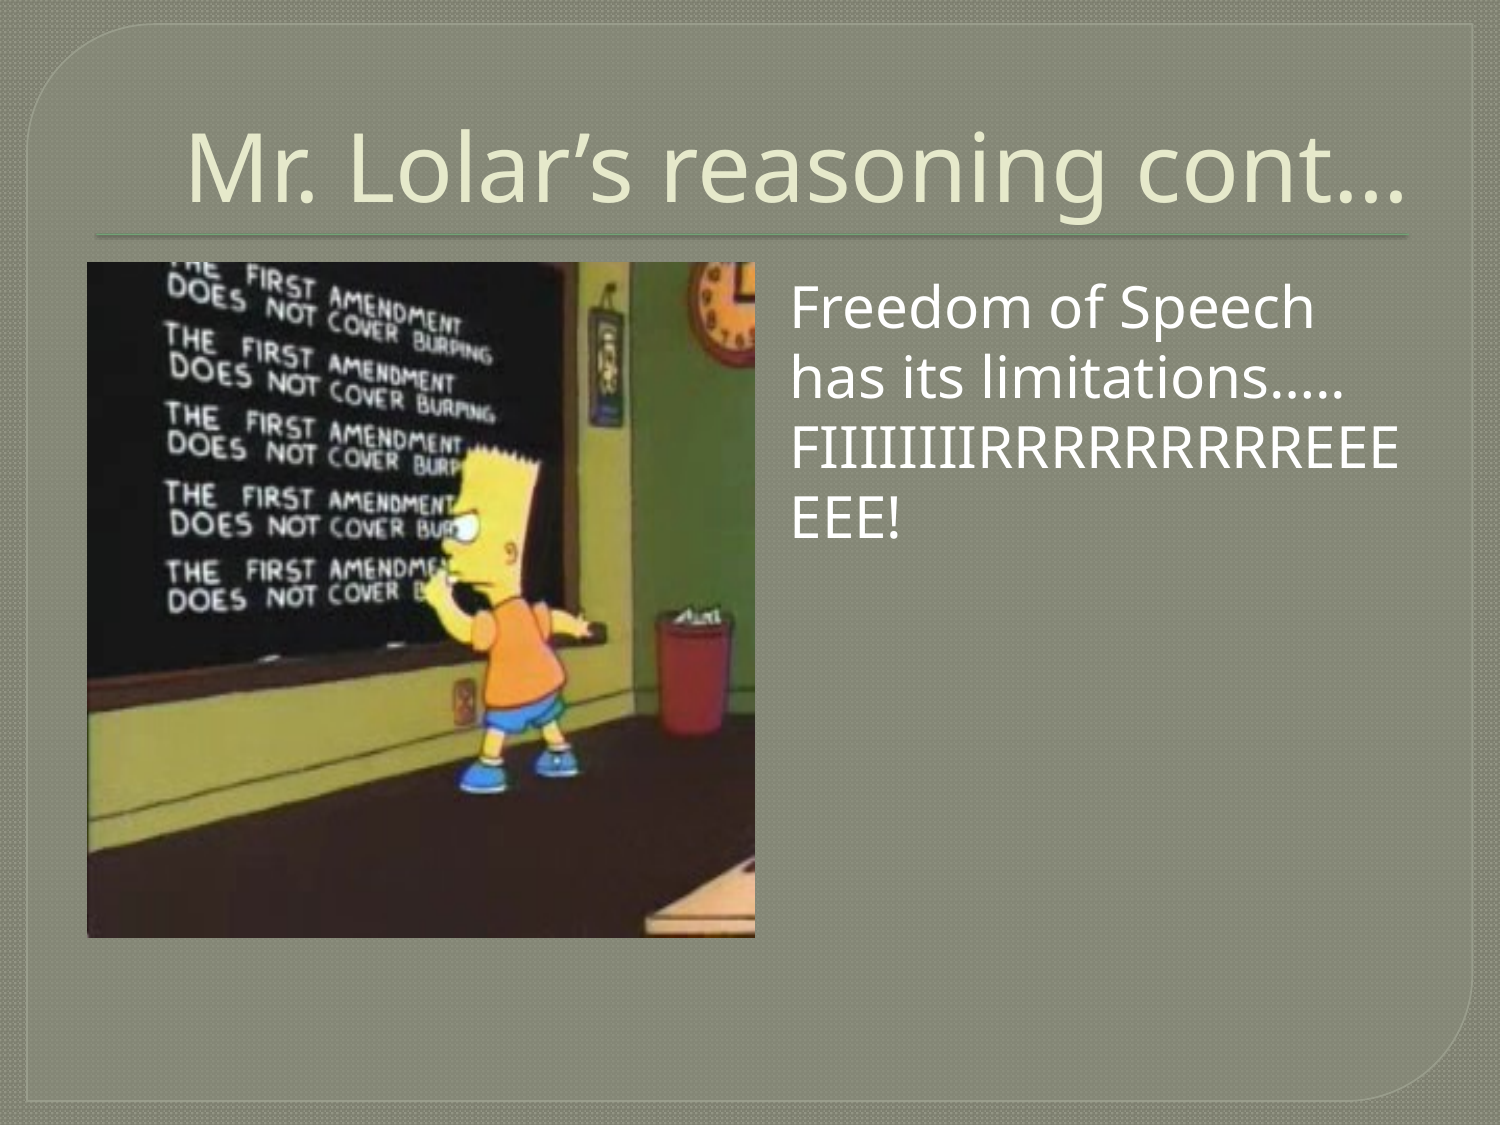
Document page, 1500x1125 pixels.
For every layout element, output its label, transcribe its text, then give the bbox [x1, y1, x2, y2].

title Mr. Lolar’s reasoning cont… [75, 41, 1425, 230]
text_box Freedom of Speech has its limitations….. FIIIIIIIIRRRRRRRRREEEEEE! [774, 262, 1438, 723]
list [87, 262, 755, 938]
